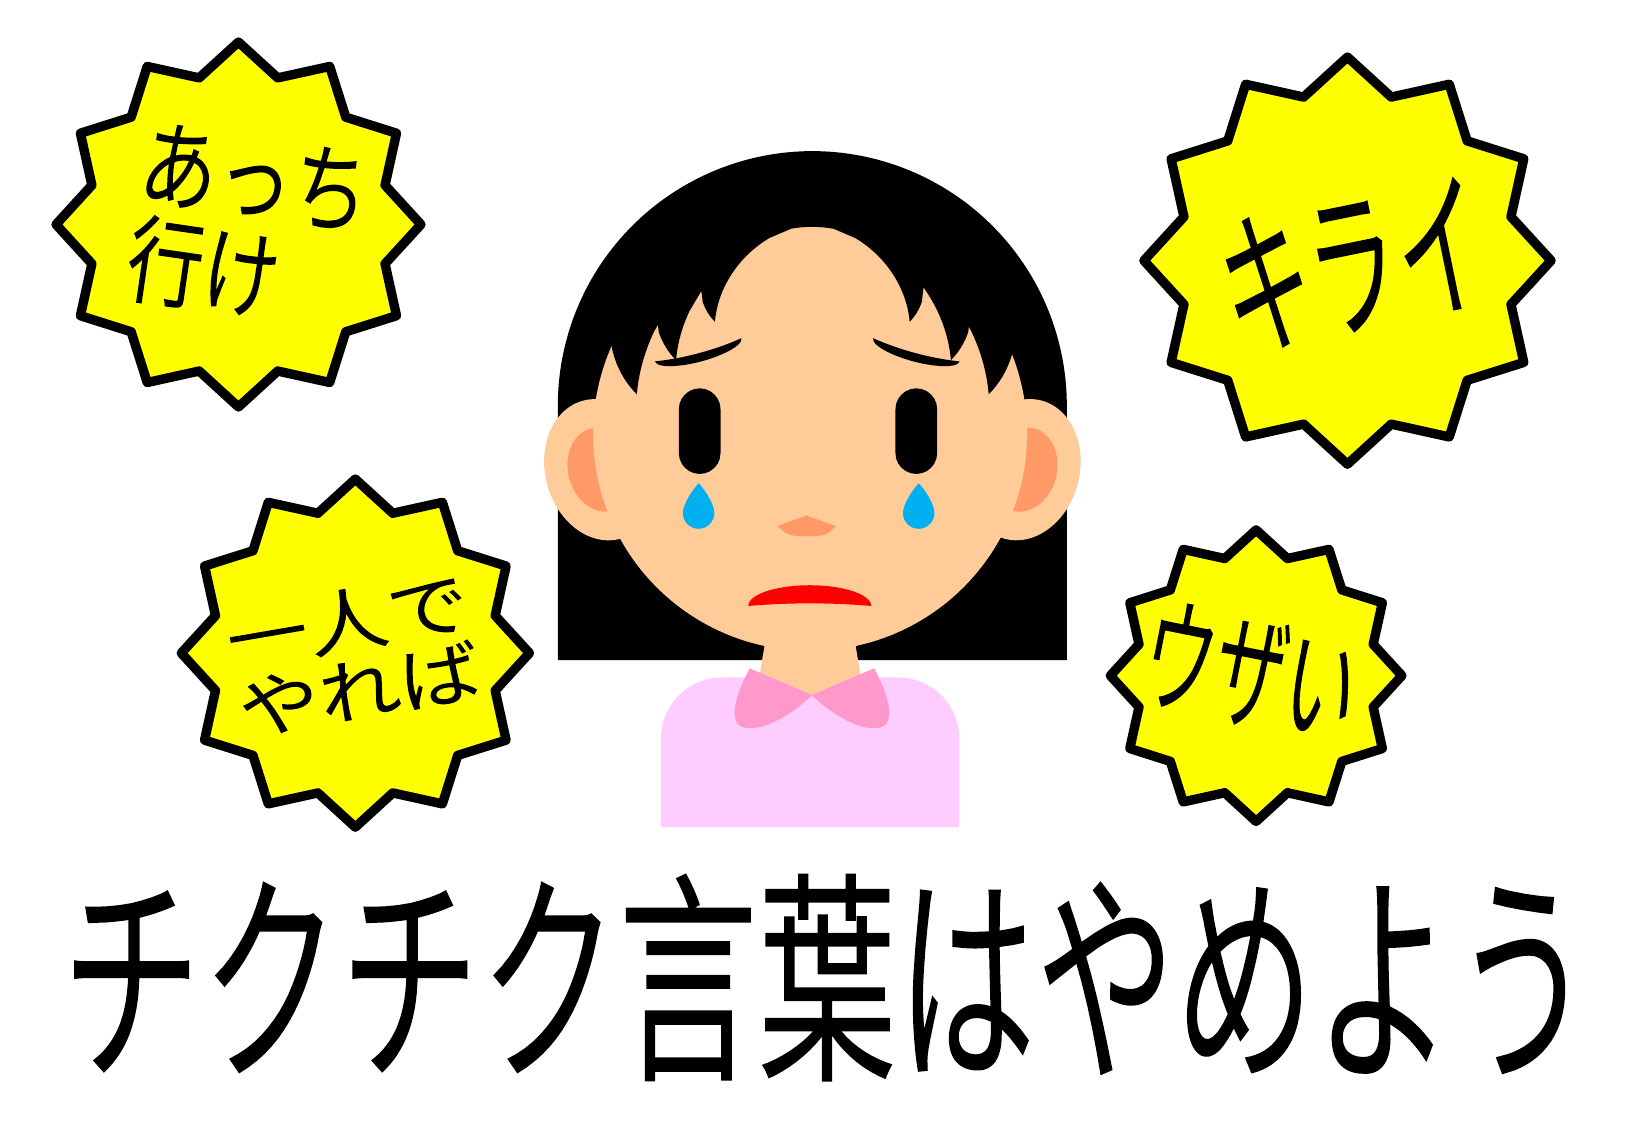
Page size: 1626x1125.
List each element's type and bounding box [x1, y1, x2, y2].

text_box [1142, 55, 1553, 466]
text_box [179, 477, 531, 829]
text_box [544, 150, 1080, 828]
text_box [54, 40, 423, 409]
text_box [1108, 528, 1404, 824]
